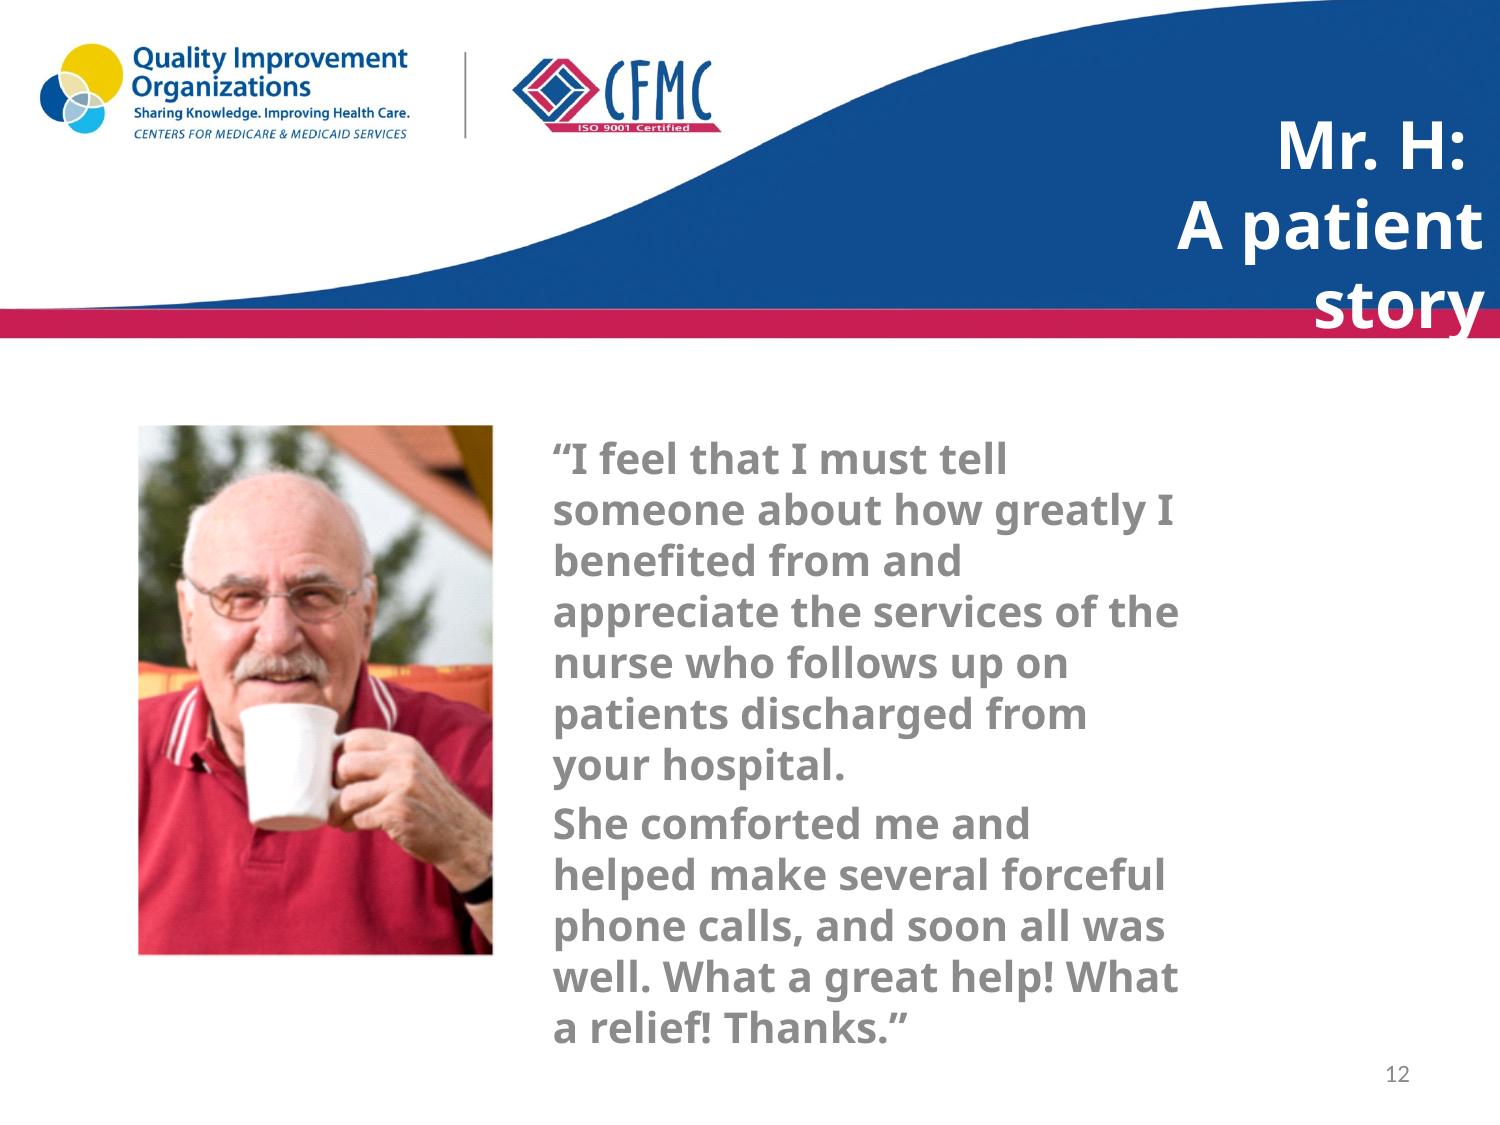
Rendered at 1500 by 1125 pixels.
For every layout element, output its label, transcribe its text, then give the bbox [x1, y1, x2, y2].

picture [0, 0, 1500, 1125]
slide_number 12 [1074, 1042, 1425, 1103]
list “I feel that I must tell someone about how greatly I benefited from and appreciate the services of the nurse who follows up on patients discharged from your hospital. She comforted me and helped make several forceful phone calls, and soon all was well. What a great help! What a relief! Thanks.” [537, 425, 1200, 1068]
title Mr. H: A patient story [987, 95, 1500, 338]
